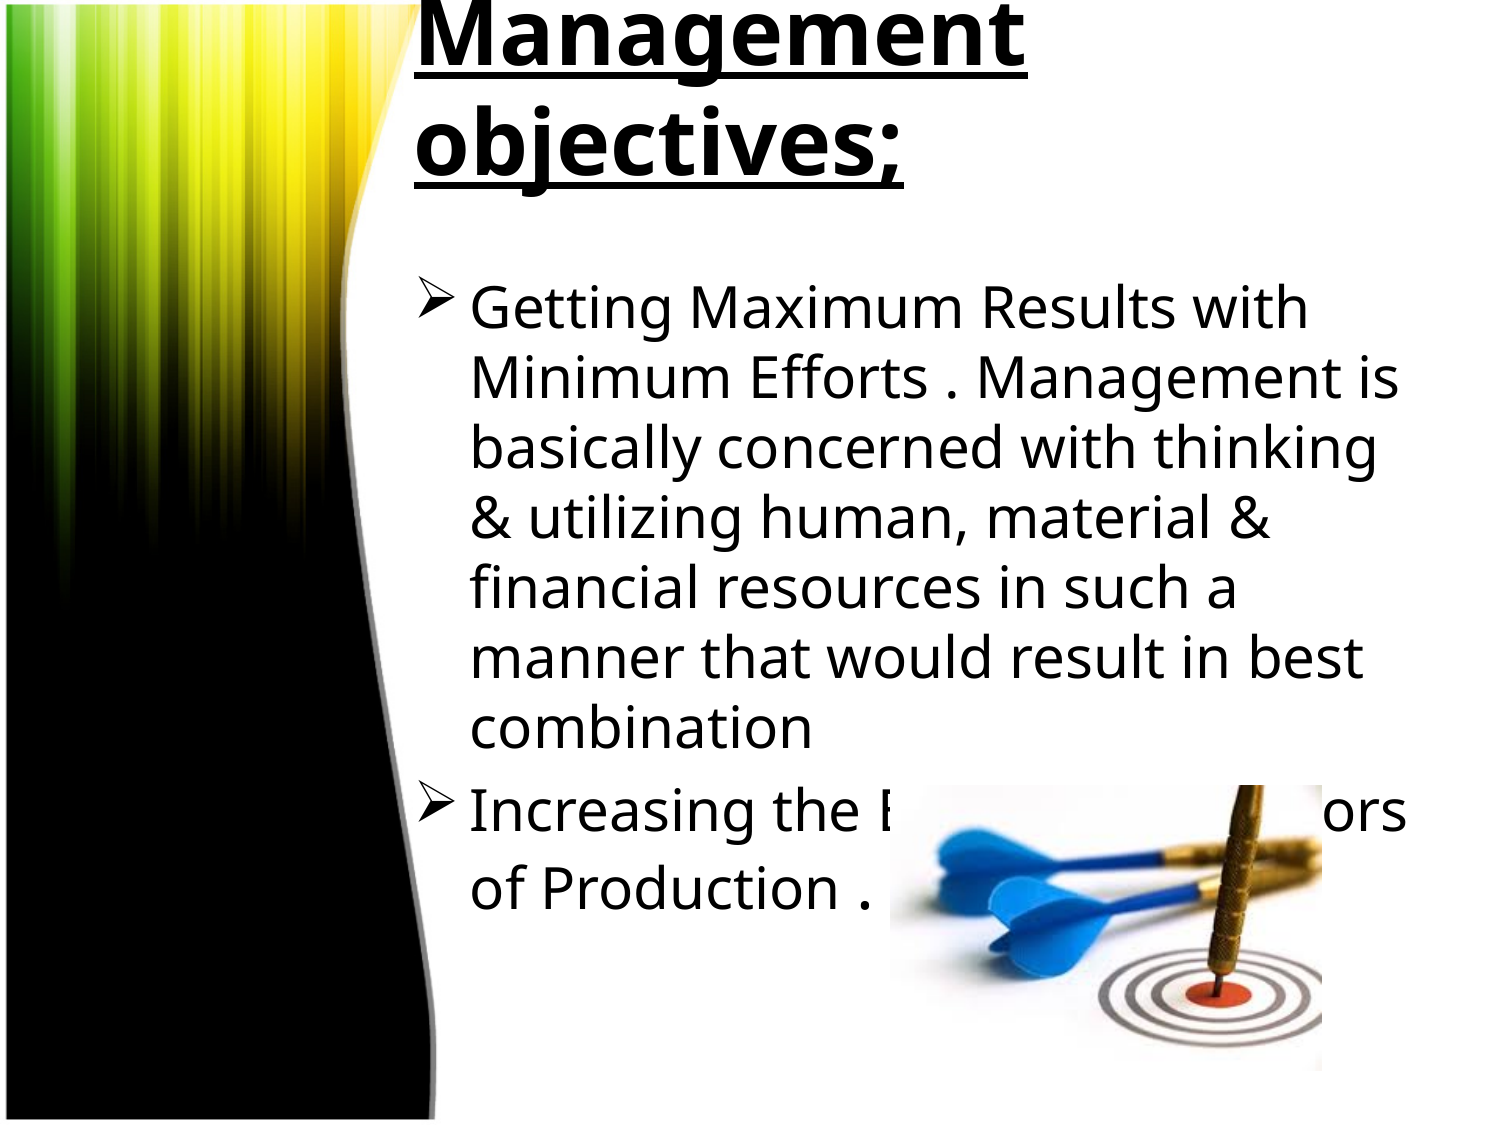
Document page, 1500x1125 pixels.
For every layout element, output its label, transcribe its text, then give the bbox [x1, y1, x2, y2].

title Management objectives; [398, 44, 1426, 233]
list Getting Maximum Results with Minimum Efforts . Management is basically concerned with thinking & utilizing human, material & financial resources in such a manner that would result in best combination Increasing the Efficiency of factors of Production . [398, 262, 1426, 1006]
picture [0, 0, 1500, 1125]
